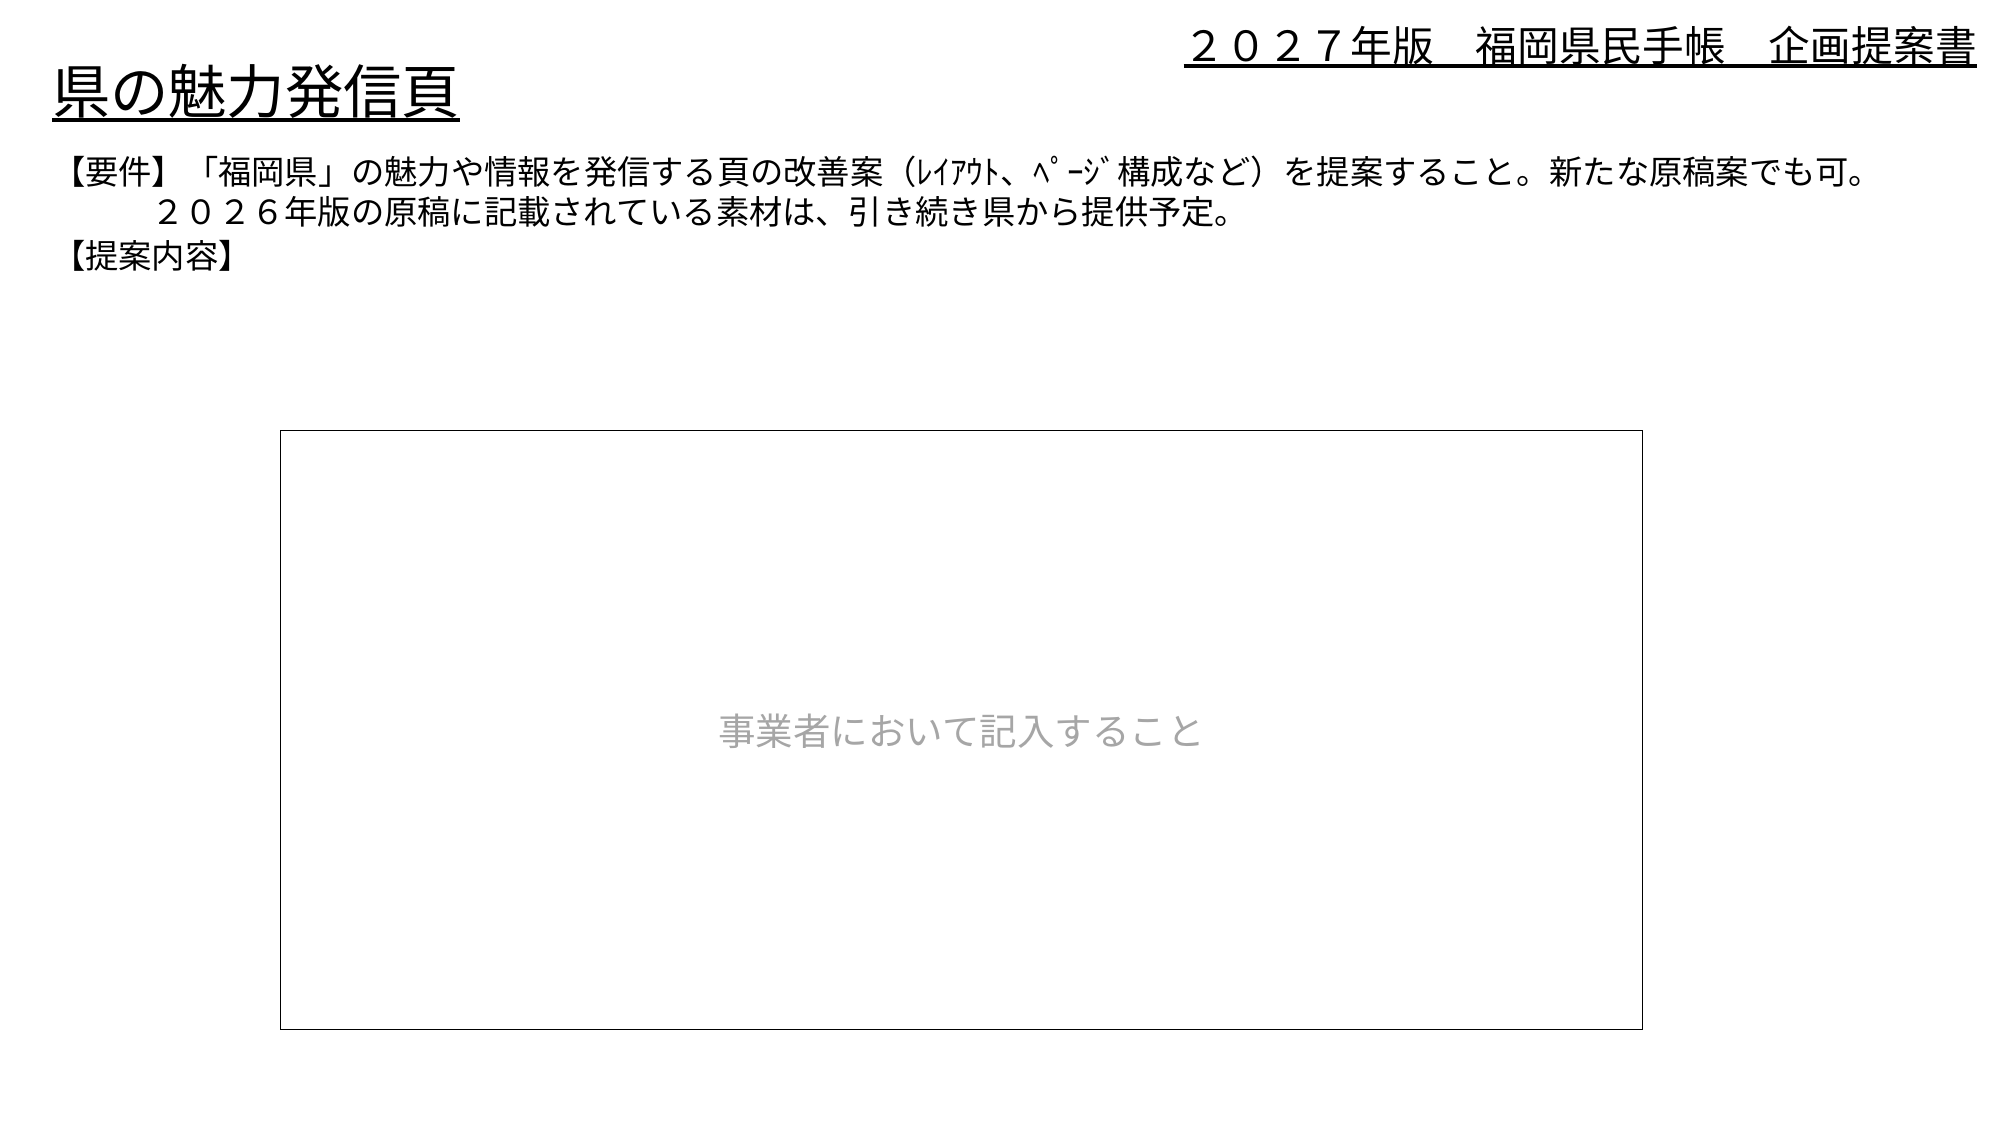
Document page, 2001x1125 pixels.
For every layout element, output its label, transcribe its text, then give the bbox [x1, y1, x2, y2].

text_box 【提案内容】 [37, 212, 1781, 298]
subtitle 県の魅力発信頁 [37, 62, 1354, 128]
text_box 【要件】「福岡県」の魅力や情報を発信する頁の改善案（ﾚｲｱｳﾄ、ﾍﾟｰｼﾞ構成など）を提案すること。新たな原稿案でも可。 ２０２６年版の原稿に記載されている素材は、引き続き県から提供予定。 [37, 143, 1886, 236]
title ２０２７年版 福岡県民手帳 企画提案書 [1168, 0, 2000, 96]
text_box 事業者において記入すること [280, 430, 1643, 1030]
